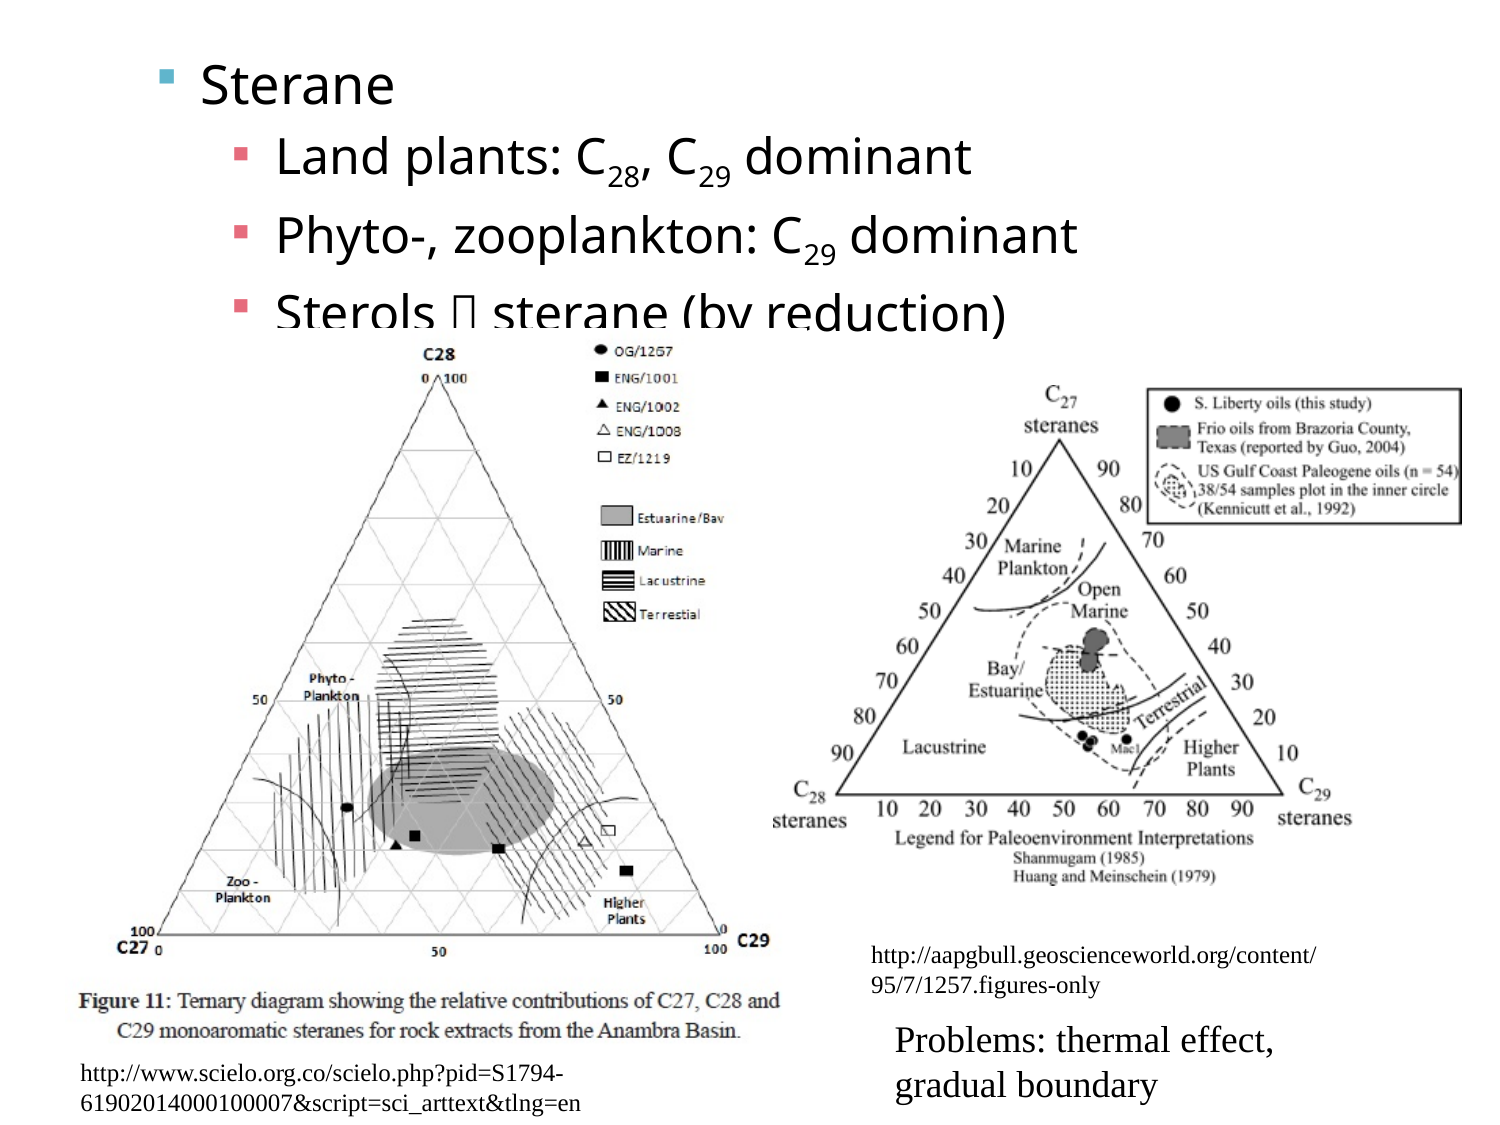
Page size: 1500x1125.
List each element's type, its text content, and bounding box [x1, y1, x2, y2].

picture [65, 328, 1462, 1061]
text_box http://www.scielo.org.co/scielo.php?pid=S1794-61902014000100007&script=sci_arttext&tlng=en [65, 1048, 816, 1124]
text_box http://aapgbull.geoscienceworld.org/content/95/7/1257.figures-only [856, 930, 1425, 1006]
text_box Sterane Land plants: C28, C29 dominant Phyto-, zooplankton: C29 dominant Sterols  sterane (by reduction) [65, 42, 1401, 383]
text_box Problems: thermal effect, gradual boundary [879, 1007, 1332, 1113]
